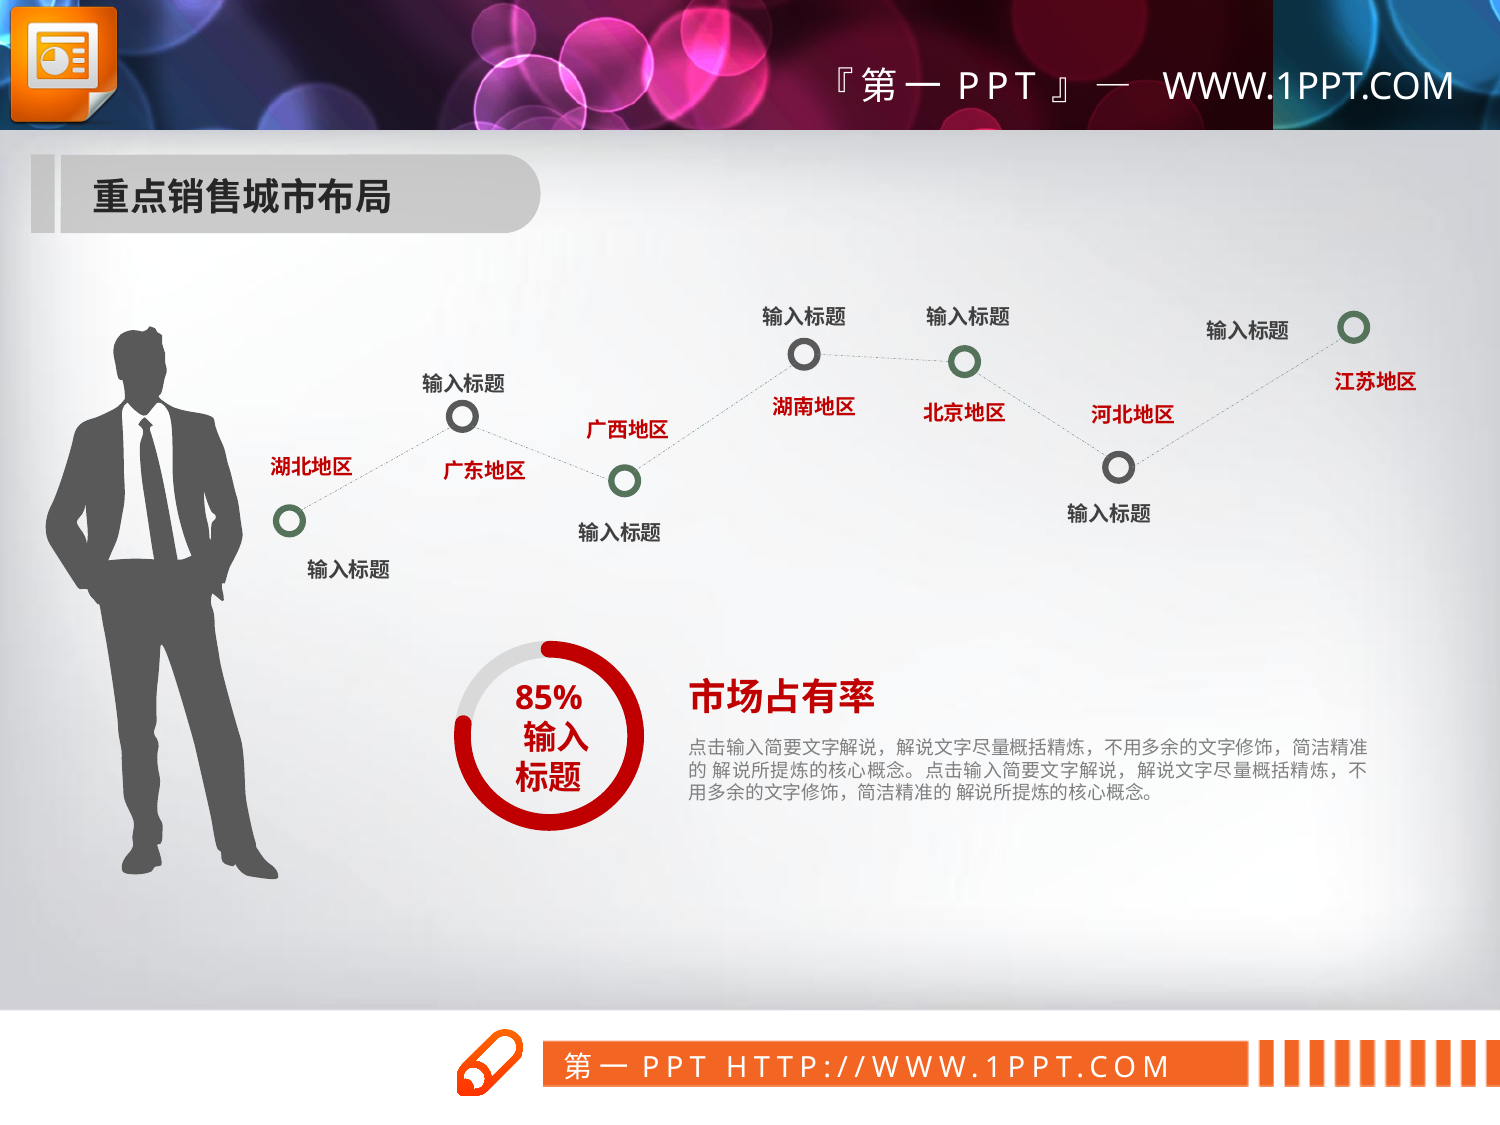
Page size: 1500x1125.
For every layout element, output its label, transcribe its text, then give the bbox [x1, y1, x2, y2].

text_box [953, 348, 978, 376]
text_box [45, 326, 279, 880]
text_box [471, 425, 612, 481]
text_box 输入标题 [751, 298, 858, 335]
text_box 江苏地区 [1349, 363, 1430, 400]
text_box 85% 输入标题 [463, 649, 549, 735]
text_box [817, 353, 952, 362]
text_box 输入标题 [915, 298, 1022, 335]
text_box [462, 649, 636, 823]
text_box [1105, 453, 1131, 481]
text_box 输入标题 [296, 550, 402, 587]
text_box 北京地区 [912, 394, 968, 431]
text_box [1131, 336, 1345, 468]
text_box 输入标题 [567, 513, 673, 551]
text_box [60, 154, 531, 234]
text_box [973, 370, 1110, 458]
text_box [298, 425, 454, 512]
text_box [31, 154, 55, 233]
picture [543, 1040, 1500, 1087]
picture [0, 0, 1500, 1012]
text_box 湖南地区 [799, 387, 868, 425]
text_box 输入标题 [411, 365, 517, 402]
text_box [790, 340, 818, 368]
text_box [448, 402, 476, 430]
text_box 市场占有率 点击输入简要文字解说，解说文字尽量概括精炼，不用多余的文字修饰，简洁精准的 解说所提炼的核心概念。点击输入简要文字解说，解说文字尽量概括精炼，不用多余的文字修饰，简洁精准的 解说所提炼的核心概念。 [677, 667, 1379, 809]
text_box [612, 467, 639, 495]
text_box 重点销售城市布局 [81, 167, 549, 224]
text_box 广西地区 [575, 410, 628, 448]
text_box [275, 507, 303, 535]
text_box 湖北地区 [259, 448, 293, 485]
text_box 广东地区 [458, 452, 538, 489]
text_box [1340, 313, 1368, 341]
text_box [633, 363, 795, 472]
text_box 输入标题 [1056, 494, 1163, 531]
text_box 河北地区 [1115, 395, 1126, 433]
text_box 输入标题 [1195, 311, 1302, 335]
